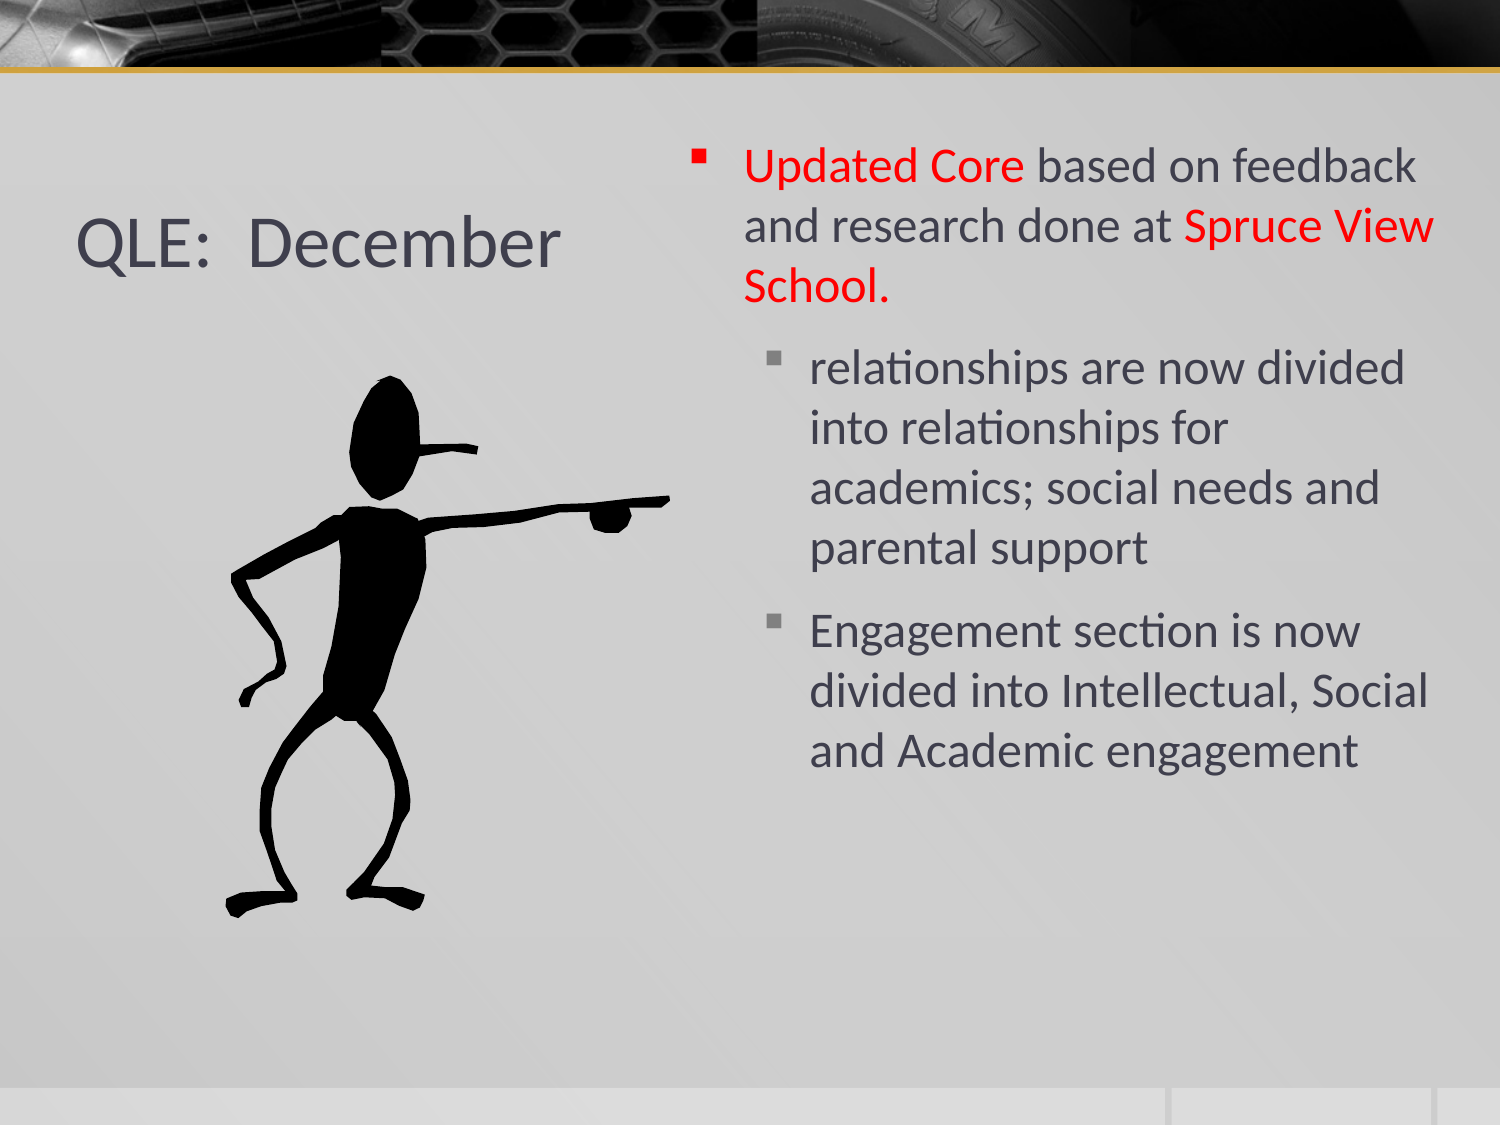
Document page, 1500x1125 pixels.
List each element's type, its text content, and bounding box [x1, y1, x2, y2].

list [224, 374, 671, 919]
picture [0, 0, 1500, 67]
list Updated Core based on feedback and research done at Spruce View School. relationships are now divided into relationships for academics; social needs and parental support Engagement section is now divided into Intellectual, Social and Academic engagement [687, 125, 1450, 1000]
title QLE: December [75, 162, 687, 313]
